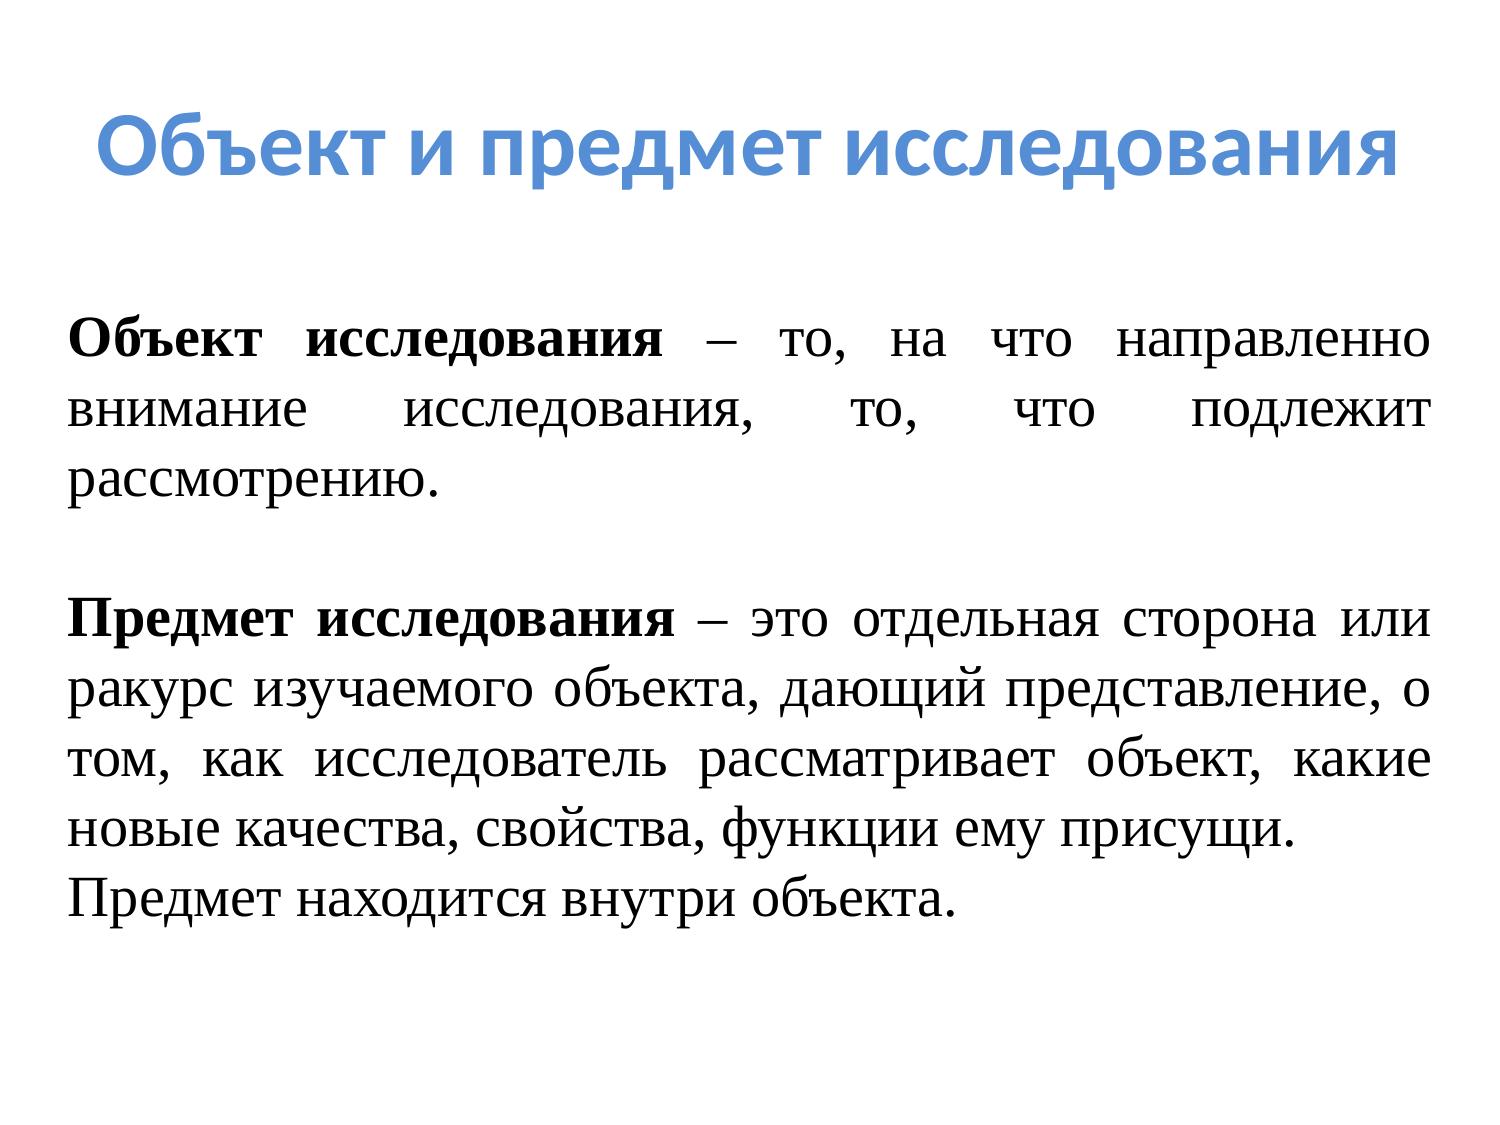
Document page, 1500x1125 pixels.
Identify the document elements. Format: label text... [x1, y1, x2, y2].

text_box Объект исследования – то, на что направленно внимание исследования, то, что подлежит рассмотрению. Предмет исследования – это отдельная сторона или ракурс изучаемого объекта, дающий представление, о том, как исследователь рассматривает объект, какие новые качества, свойства, функции ему присущи. Предмет находится внутри объекта. [53, 290, 1447, 936]
title Объект и предмет исследования [75, 45, 1425, 233]
